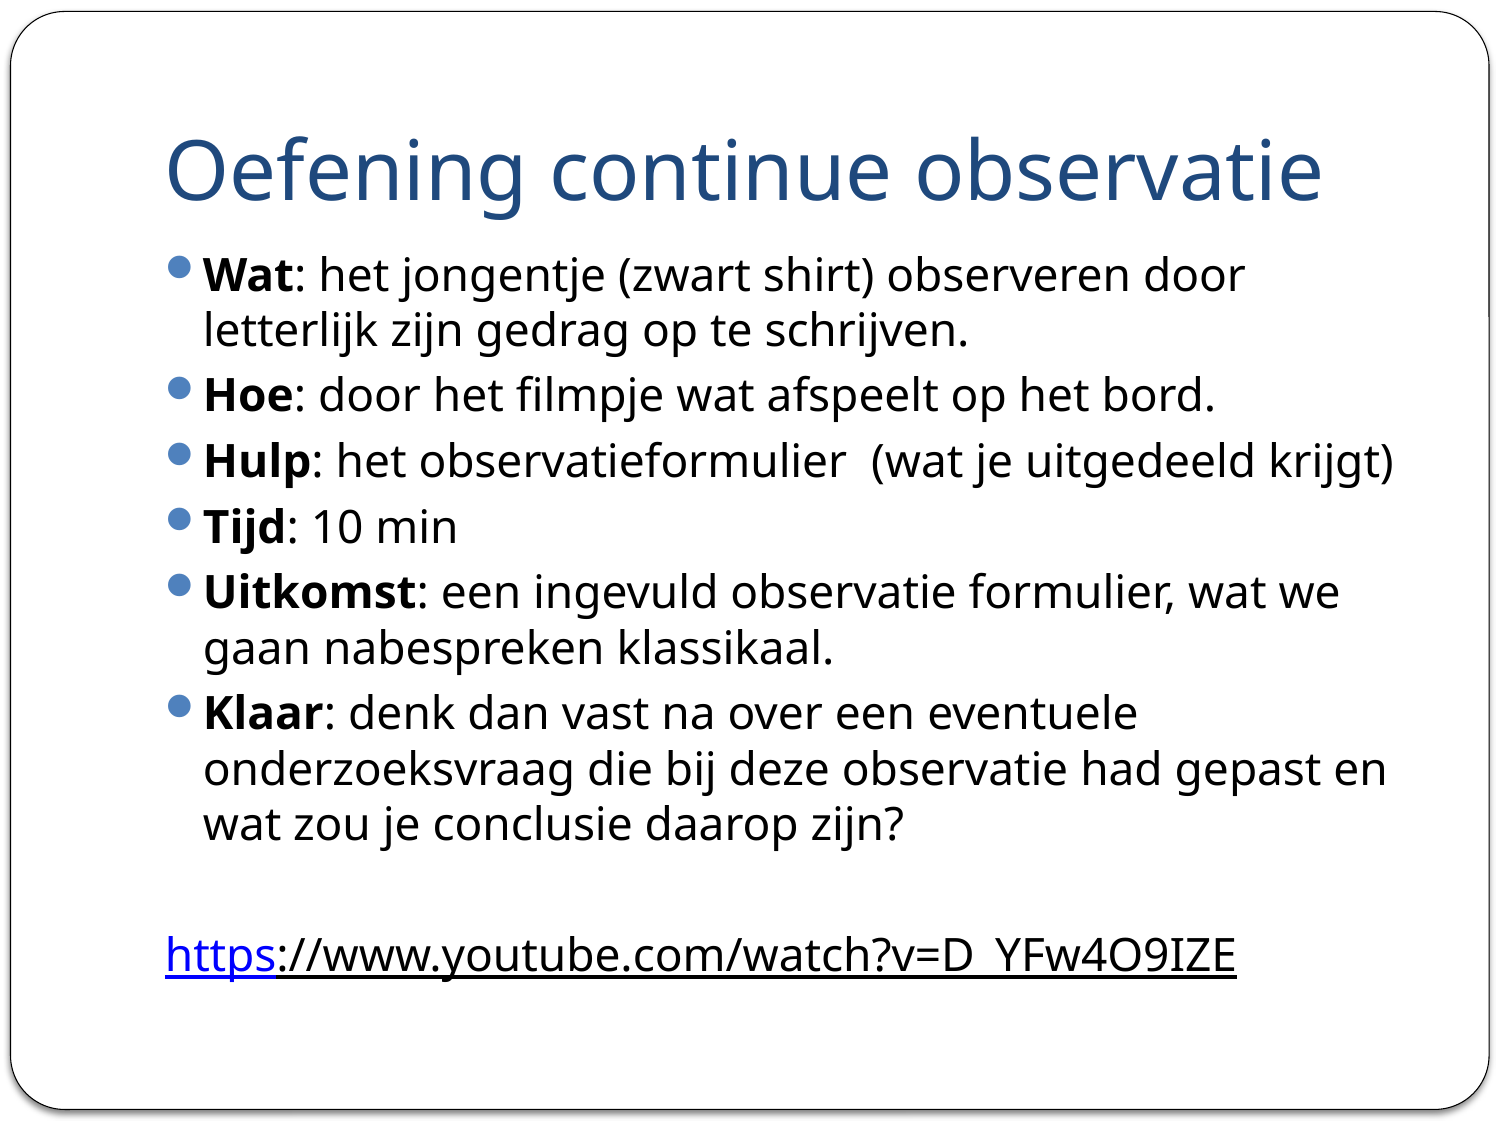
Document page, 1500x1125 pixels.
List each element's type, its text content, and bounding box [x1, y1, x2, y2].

list Wat: het jongentje (zwart shirt) observeren door letterlijk zijn gedrag op te schrijven. Hoe: door het filmpje wat afspeelt op het bord. Hulp: het observatieformulier (wat je uitgedeeld krijgt) Tijd: 10 min Uitkomst: een ingevuld observatie formulier, wat we gaan nabespreken klassikaal. Klaar: denk dan vast na over een eventuele onderzoeksvraag die bij deze observatie had gepast en wat zou je conclusie daarop zijn? https://www.youtube.com/watch?v=D_YFw4O9IZE [150, 237, 1425, 1047]
title Oefening continue observatie [150, 45, 1425, 233]
